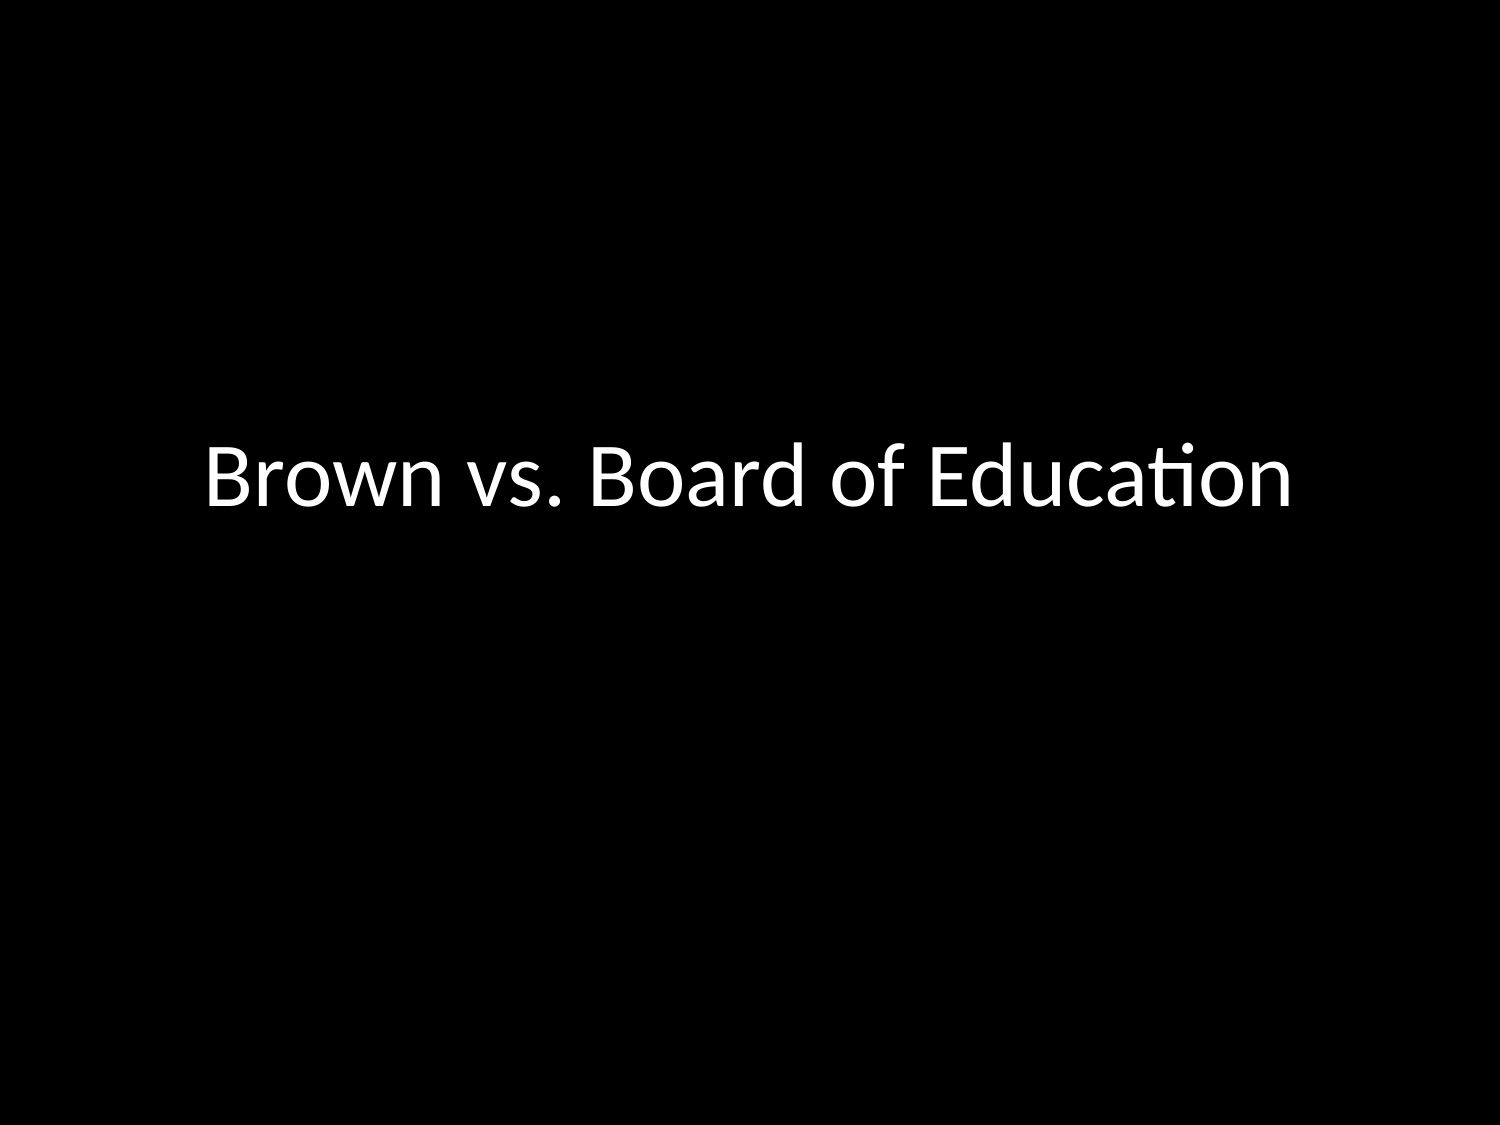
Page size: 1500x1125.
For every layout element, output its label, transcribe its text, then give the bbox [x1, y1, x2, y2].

title Brown vs. Board of Education [112, 349, 1388, 591]
